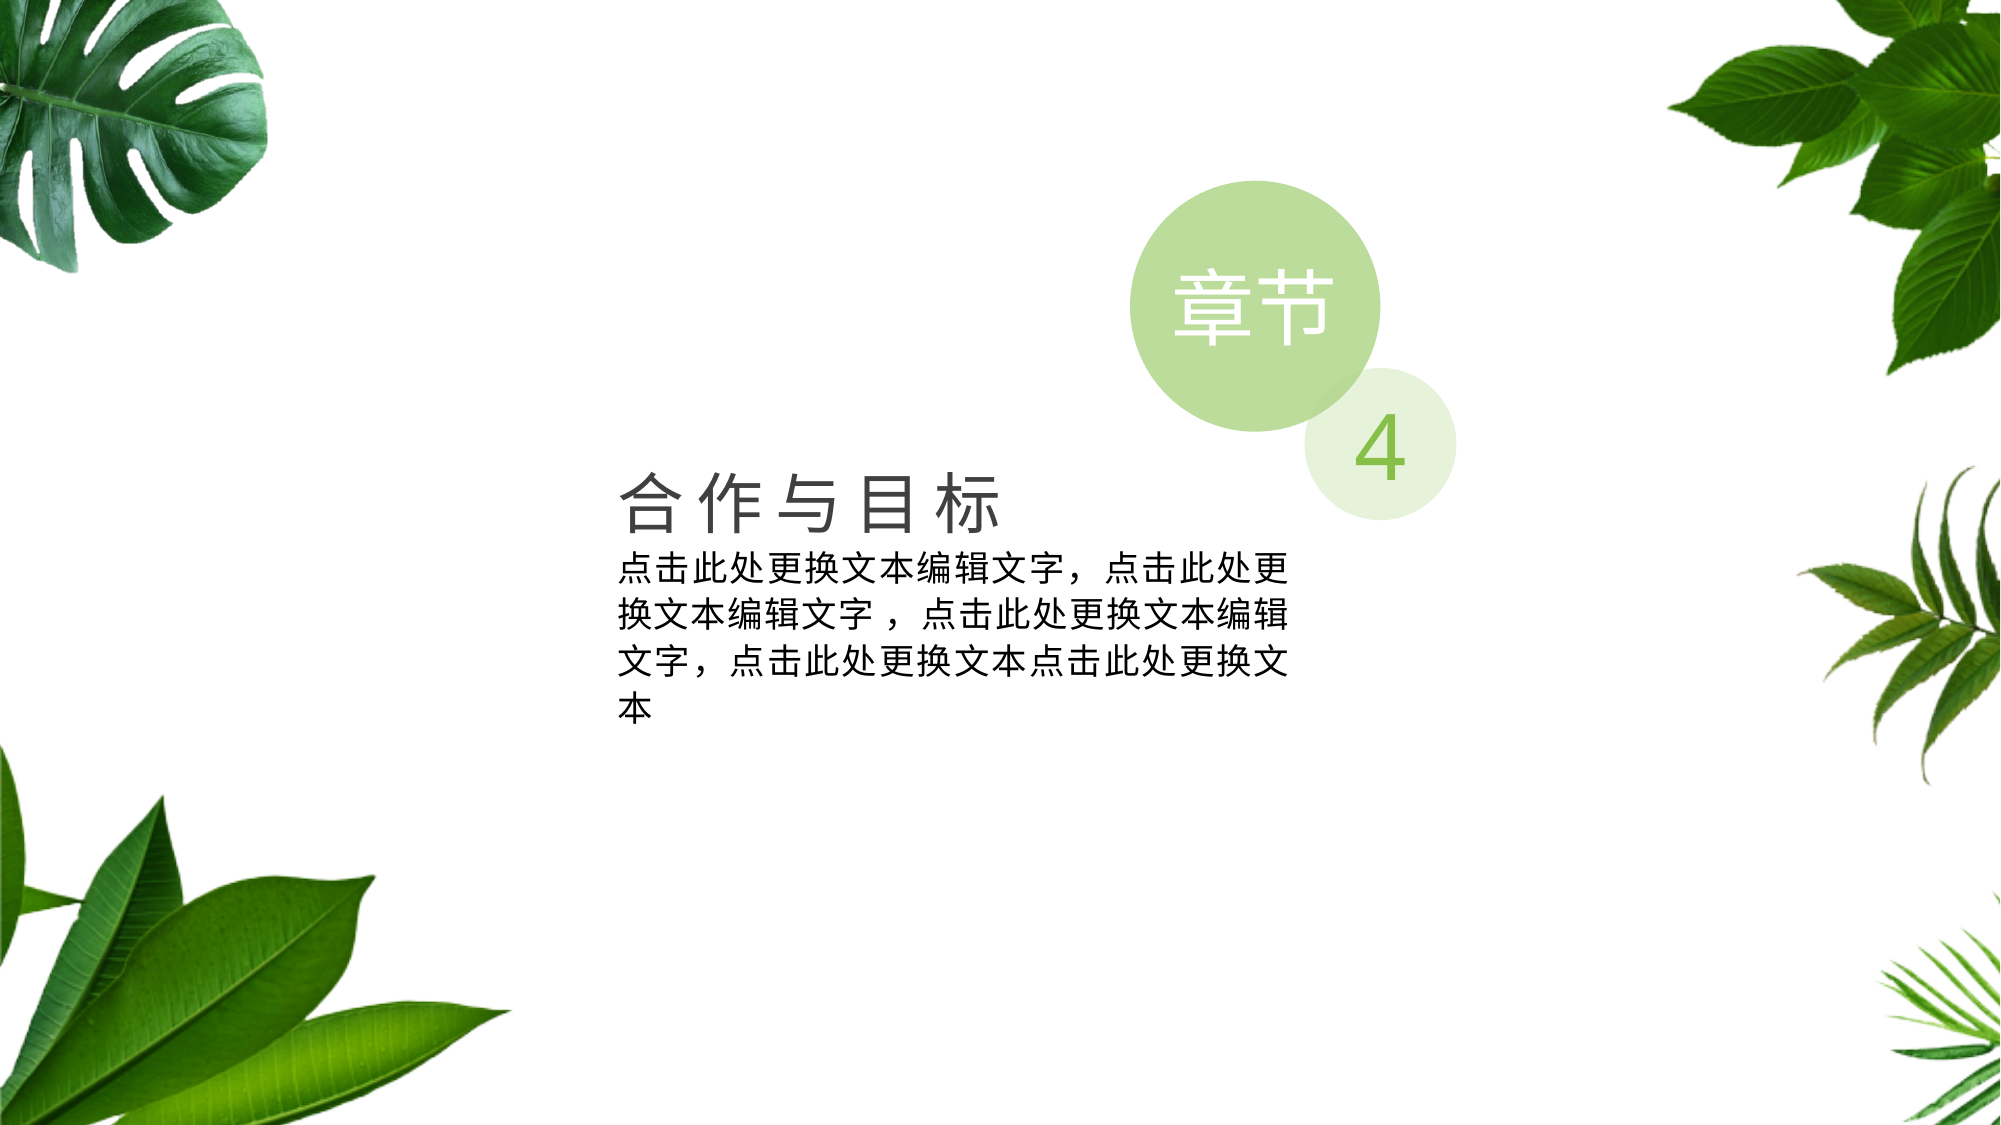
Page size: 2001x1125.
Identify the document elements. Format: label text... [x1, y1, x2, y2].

text_box 章节 [1130, 180, 1381, 432]
text_box 4 [1304, 367, 1457, 521]
text_box 合作与目标 点击此处更换文本编辑文字，点击此处更换文本编辑文字 ，点击此处更换文本编辑文字，点击此处更换文本点击此处更换文本 [602, 445, 1305, 862]
picture [0, 0, 2001, 1125]
